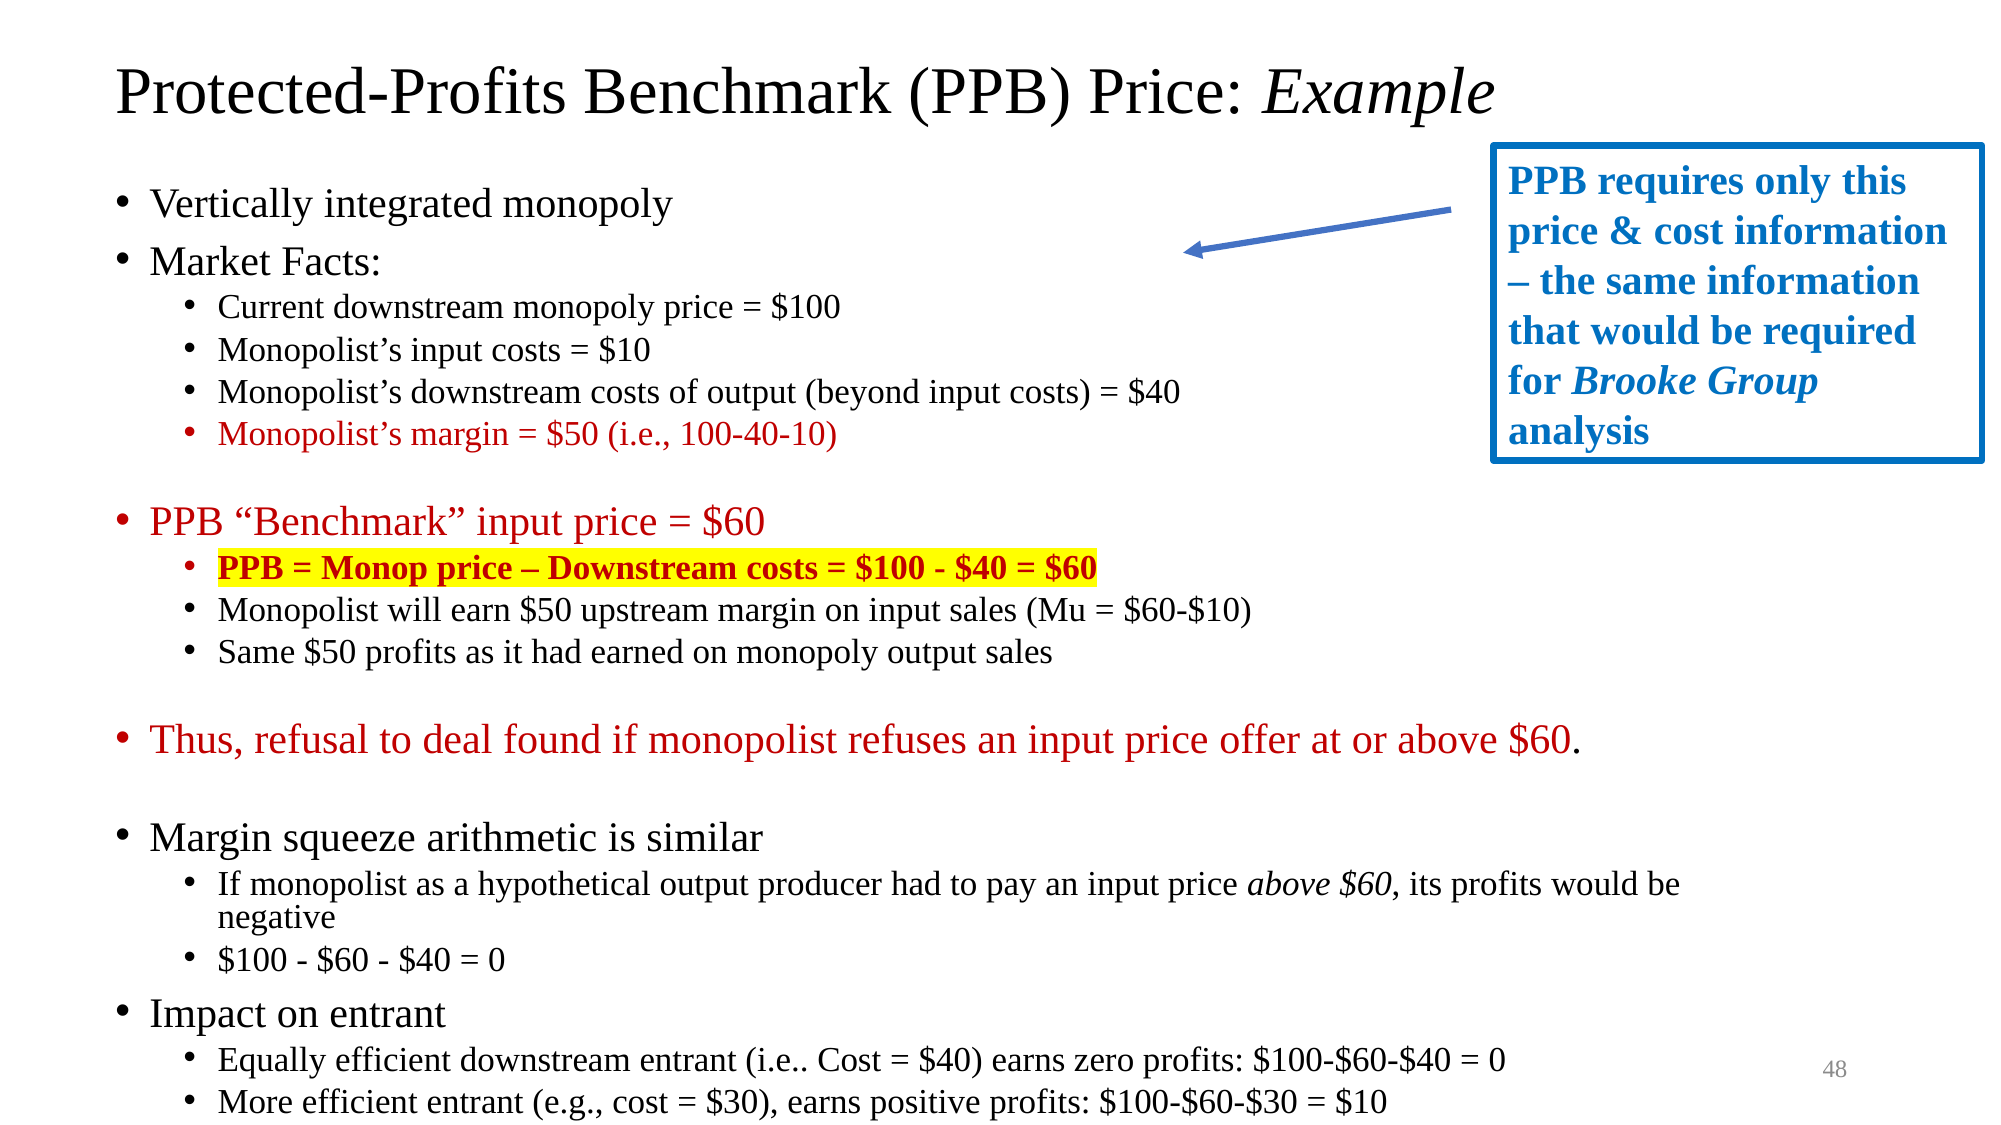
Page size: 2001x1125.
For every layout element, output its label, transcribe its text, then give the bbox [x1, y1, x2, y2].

text_box PPB requires only this price & cost information – the same information that would be required for Brooke Group analysis [1493, 145, 1982, 461]
title Protected-Profits Benchmark (PPB) Price: Example [100, 0, 1826, 177]
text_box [1183, 209, 1452, 253]
slide_number 48 [1412, 1037, 1863, 1098]
list Vertically integrated monopoly Market Facts: Current downstream monopoly price = $100 Monopolist’s input costs = $10 Monopolist’s downstream costs of output (beyond input costs) = $40 Monopolist’s margin = $50 (i.e., 100-40-10) PPB “Benchmark” input price = $60 PPB = Monop price – Downstream costs = $100 - $40 = $60 Monopolist will earn $50 upstream margin on input sales (Mu = $60-$10) Same $50 profits as it had earned on monopoly output sales Thus, refusal to deal found if monopolist refuses an input price offer at or above $60. Margin squeeze arithmetic is similar If monopolist as a hypothetical output producer had to pay an input price above $60, its profits would be negative $100 - $60 - $40 = 0 Impact on entrant Equally efficient downstream entrant (i.e.. Cost = $40) earns zero profits: $100-$60-$40 = 0 More efficient entrant (e.g., cost = $30), earns positive profits: $100-$60-$30 = $10 [100, 177, 1750, 1125]
